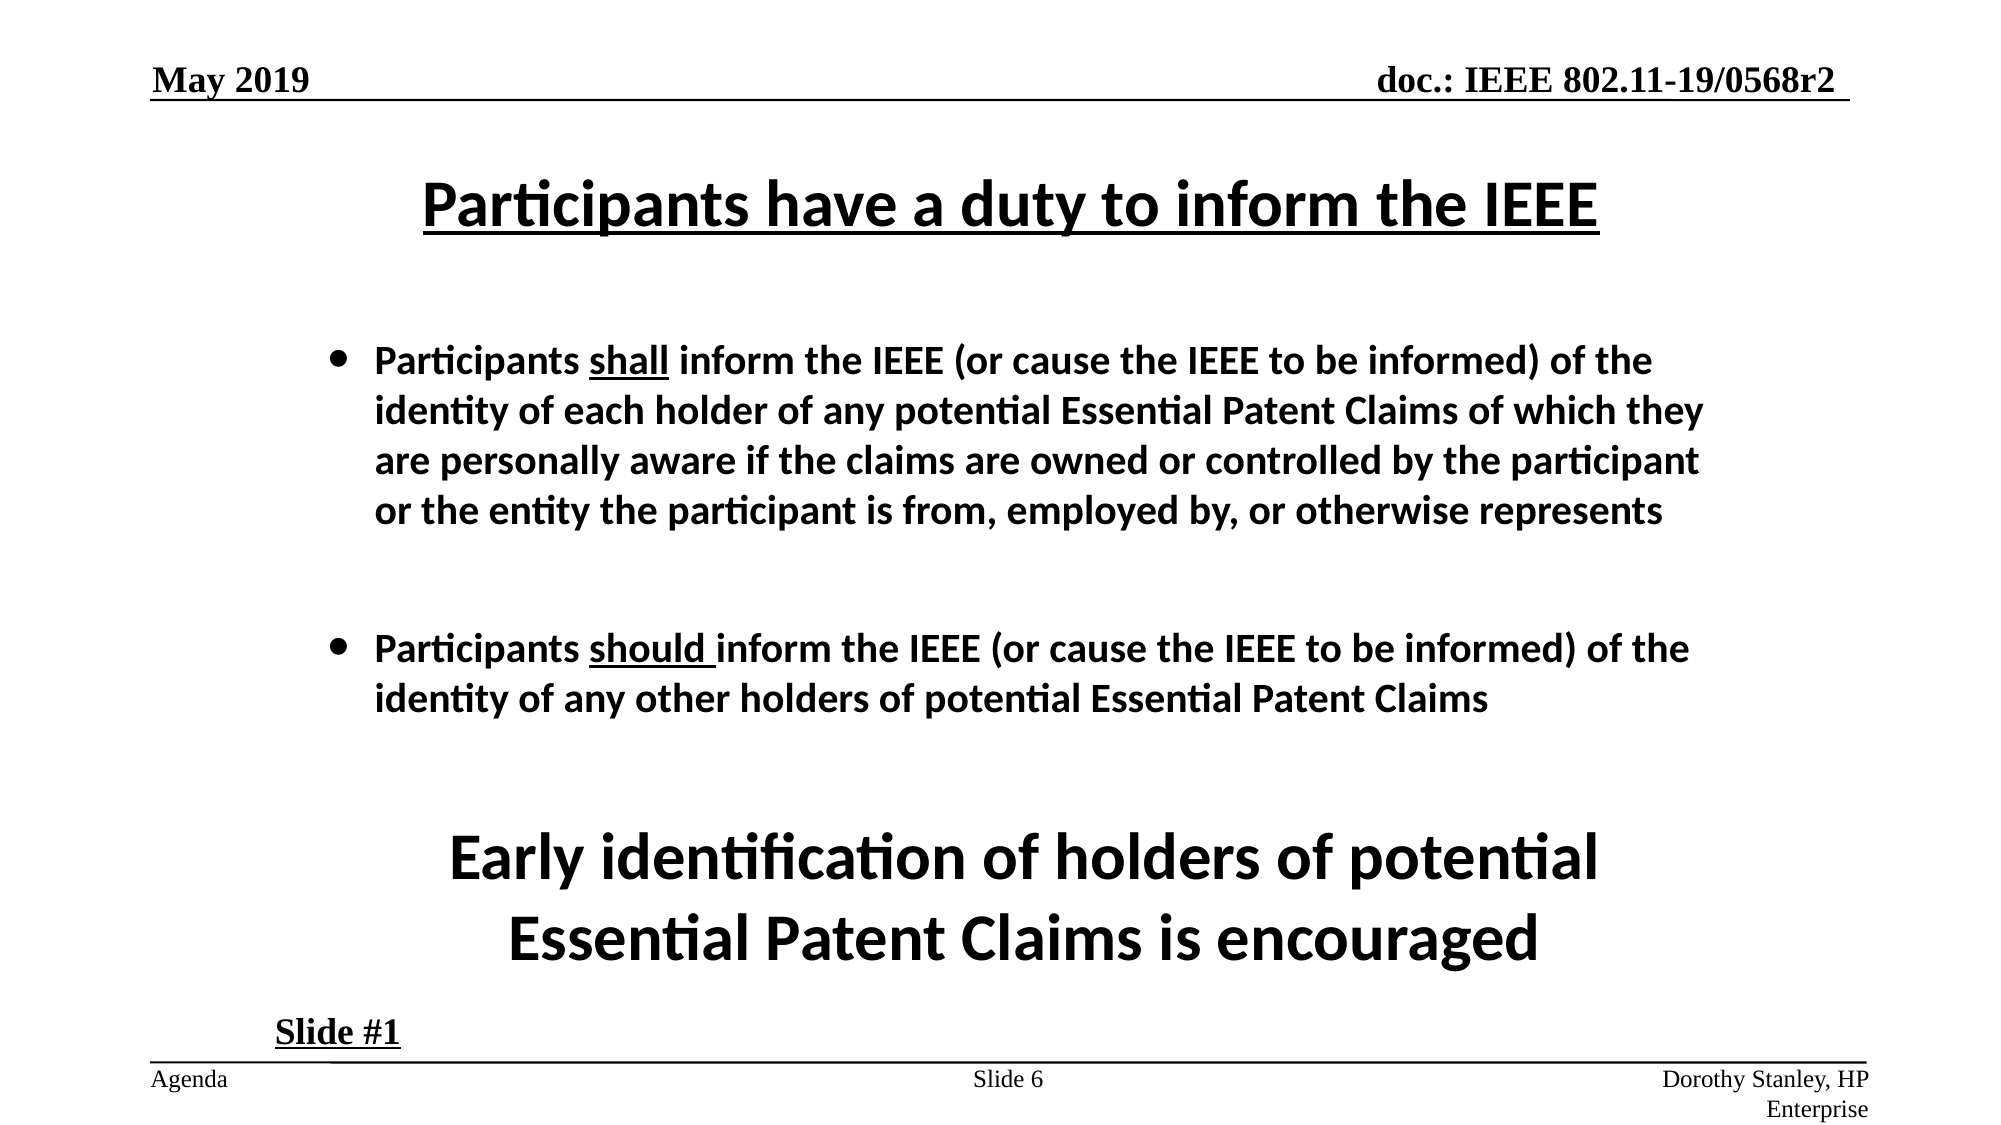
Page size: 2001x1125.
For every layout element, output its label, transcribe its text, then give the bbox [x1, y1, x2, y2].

slide_number Slide 6 [964, 1062, 1053, 1093]
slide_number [152, 54, 567, 100]
text_box Slide #1 [260, 999, 417, 1060]
title Participants have a duty to inform the IEEE [286, 143, 1737, 257]
footer Dorothy Stanley, HP Enterprise [1609, 1062, 1869, 1093]
list Participants shall inform the IEEE (or cause the IEEE to be informed) of the identity of each holder of any potential Essential Patent Claims of which they are personally aware if the claims are owned or controlled by the participant or the entity the participant is from, employed by, or otherwise represents Participants should inform the IEEE (or cause the IEEE to be informed) of the identity of any other holders of potential Essential Patent Claims Early identification of holders of potential Essential Patent Claims is encouraged [237, 324, 1738, 988]
